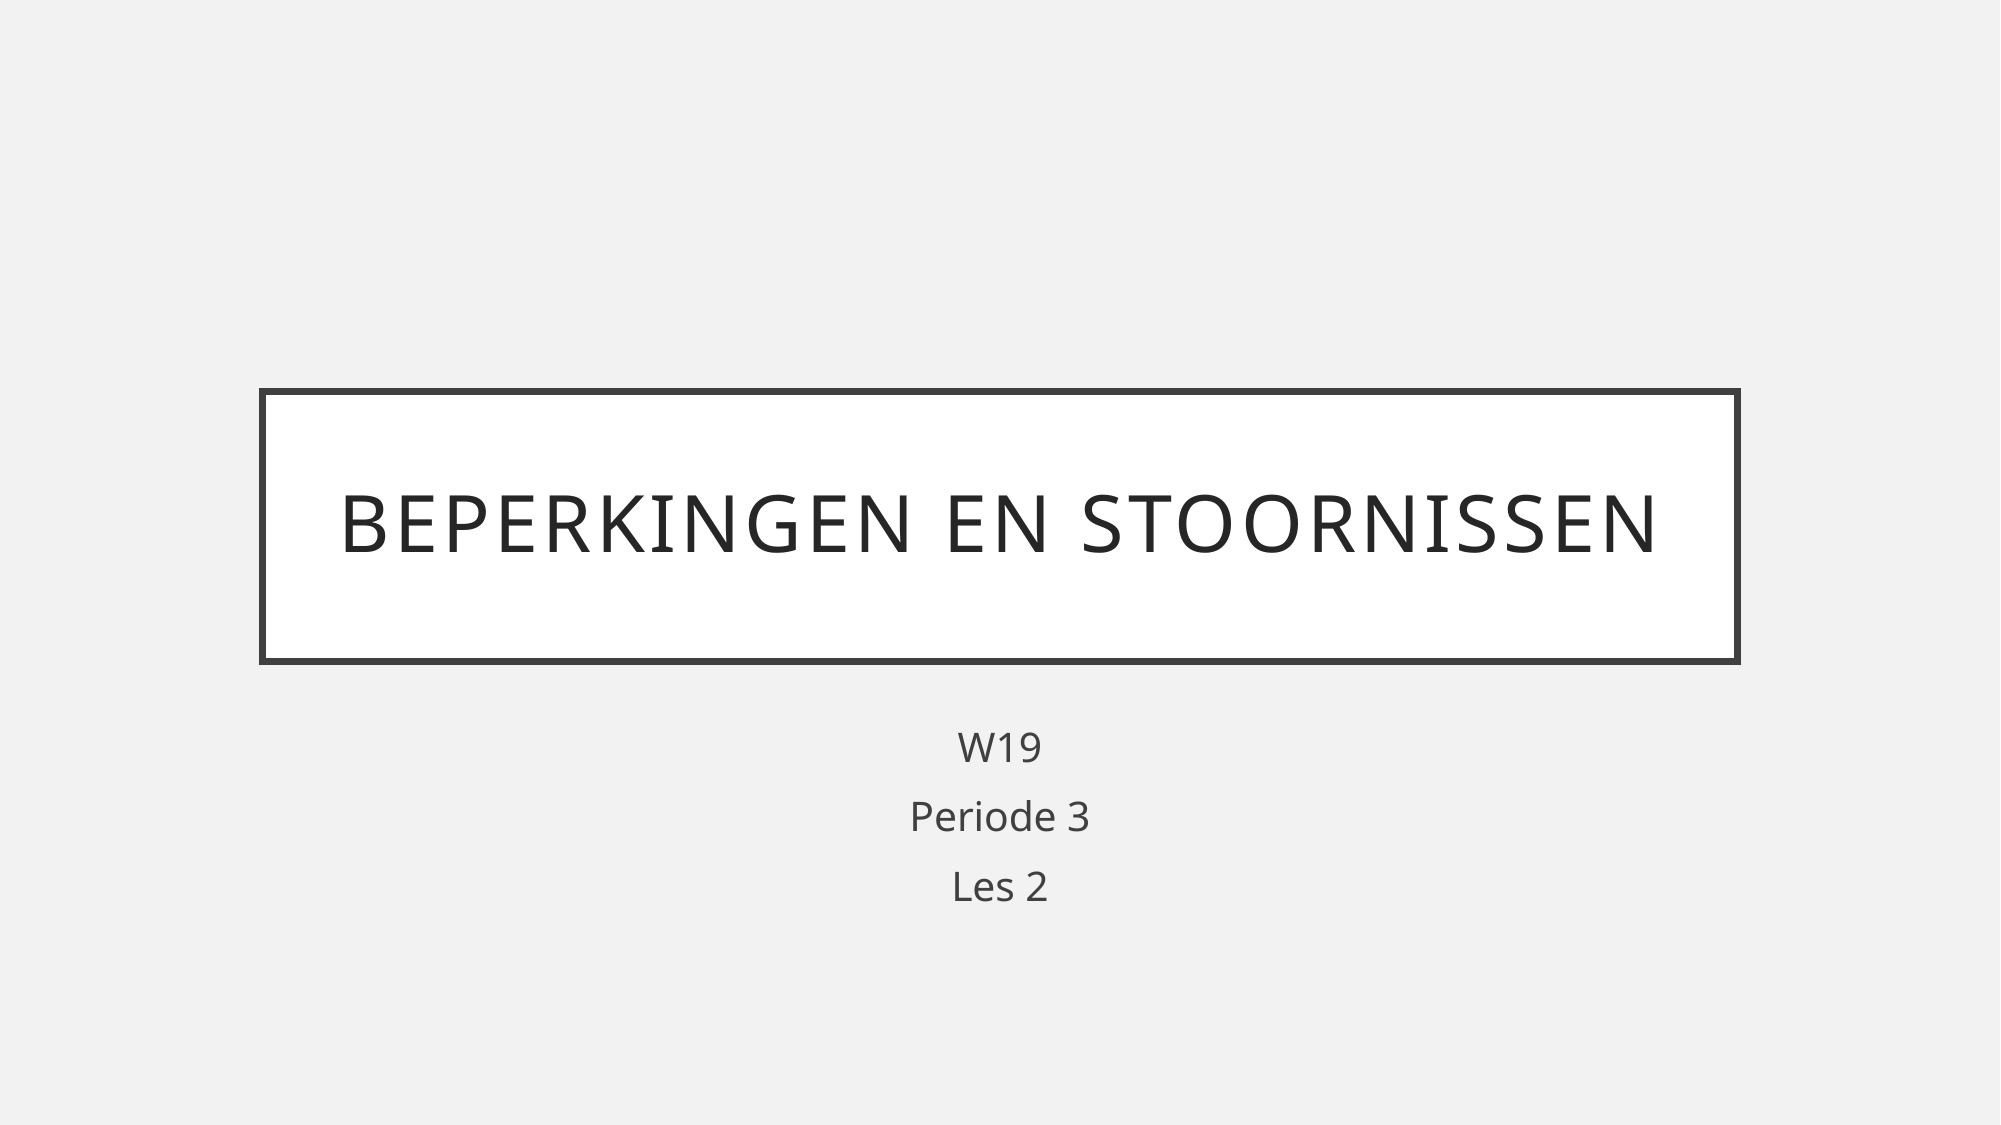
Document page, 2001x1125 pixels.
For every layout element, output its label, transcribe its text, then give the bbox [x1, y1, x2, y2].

subtitle W19 Periode 3 Les 2 [442, 713, 1558, 918]
title Beperkingen en stoornissen [259, 388, 1741, 665]
